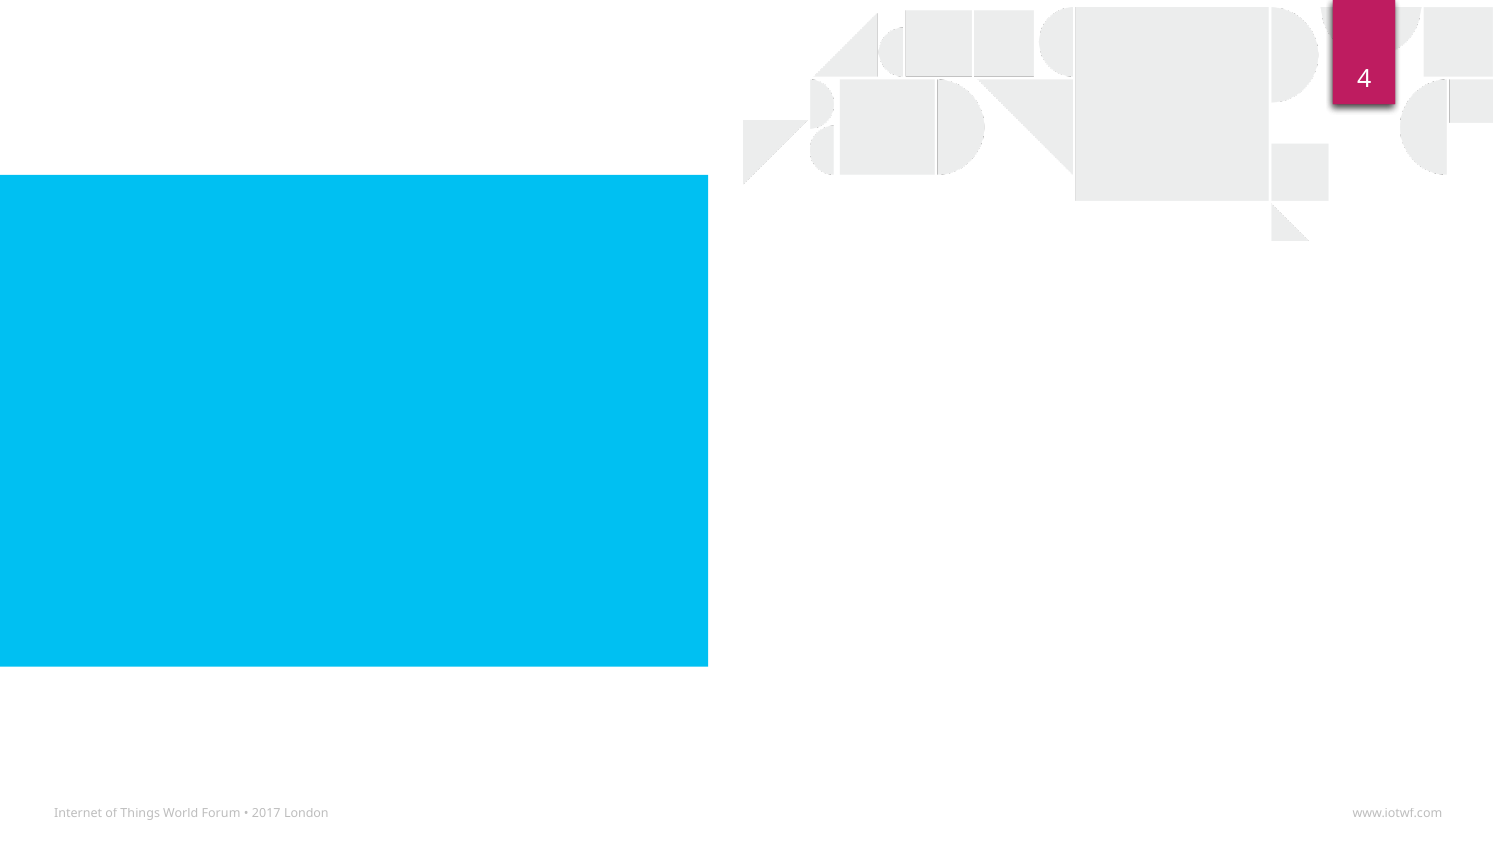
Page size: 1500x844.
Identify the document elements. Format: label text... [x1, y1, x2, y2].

picture [743, 7, 1495, 241]
slide_number 4 [1312, 9, 1416, 105]
